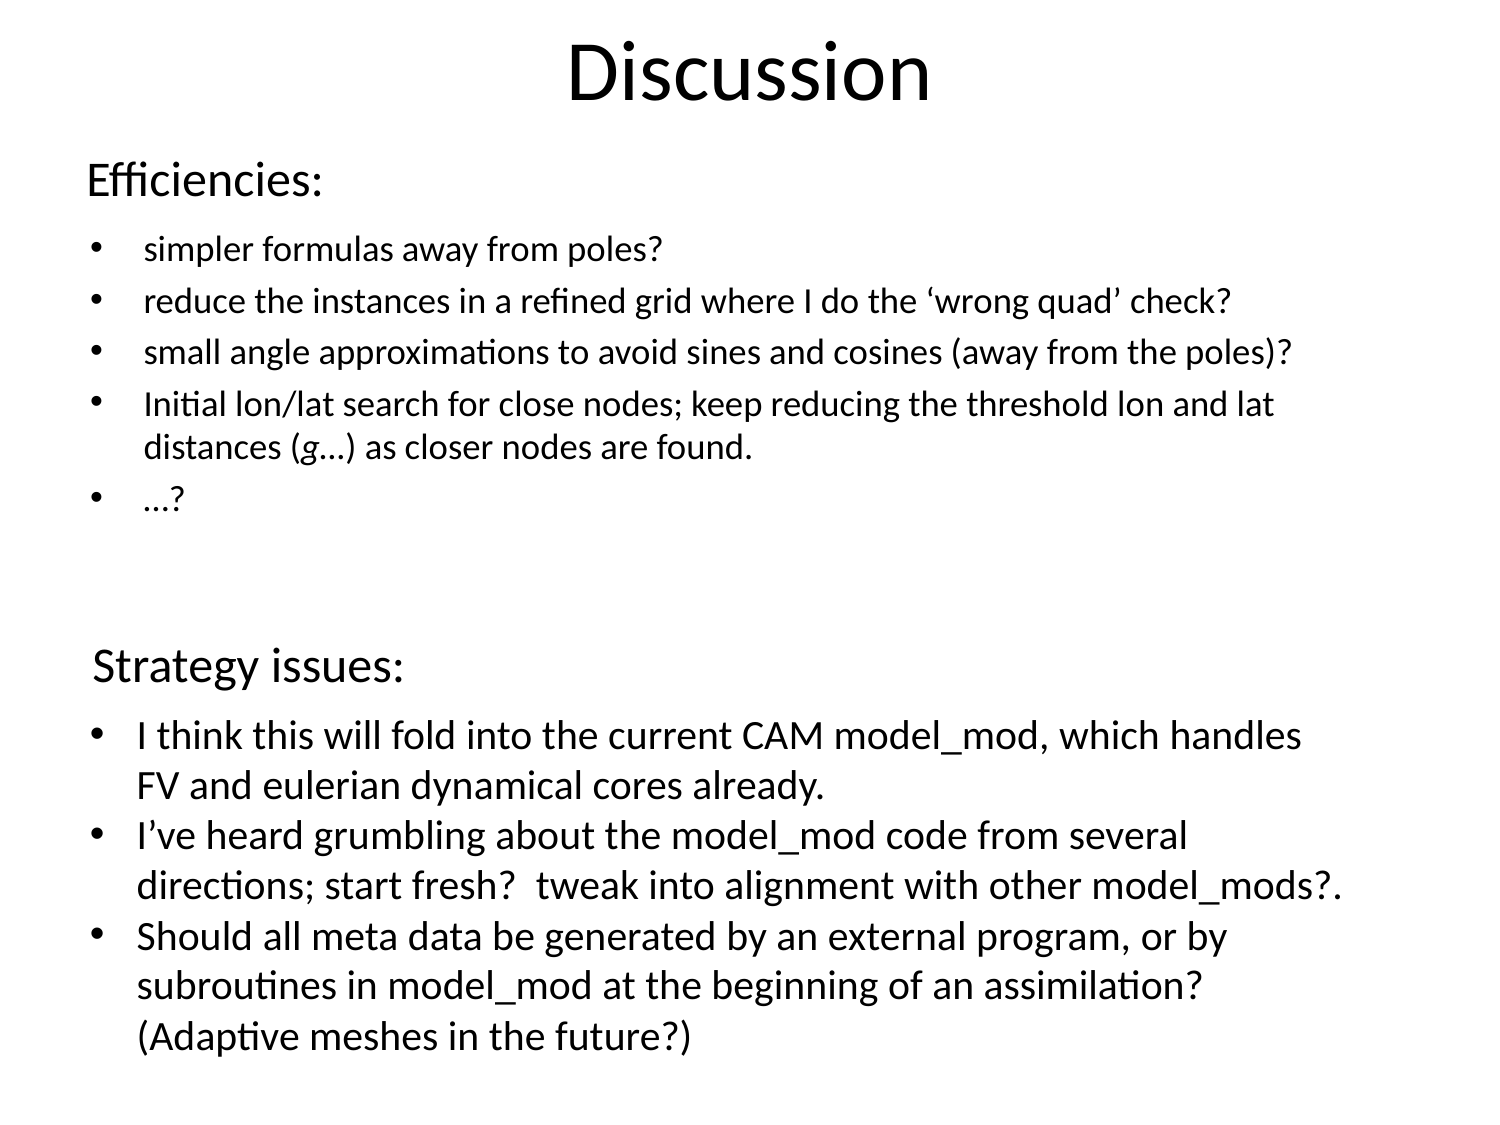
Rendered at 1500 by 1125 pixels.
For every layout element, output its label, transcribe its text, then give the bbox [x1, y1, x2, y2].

list simpler formulas away from poles? reduce the instances in a refined grid where I do the ‘wrong quad’ check? small angle approximations to avoid sines and cosines (away from the poles)? Initial lon/lat search for close nodes; keep reducing the threshold lon and lat distances (g…) as closer nodes are found. …? [75, 217, 1425, 532]
text_box Strategy issues: [77, 624, 421, 700]
title Discussion [75, 6, 1425, 126]
text_box Efficiencies: [71, 139, 351, 215]
text_box I think this will fold into the current CAM model_mod, which handles FV and eulerian dynamical cores already. I’ve heard grumbling about the model_mod code from several directions; start fresh? tweak into alignment with other model_mods?. Should all meta data be generated by an external program, or by subroutines in model_mod at the beginning of an assimilation? (Adaptive meshes in the future?) [75, 700, 1362, 1066]
